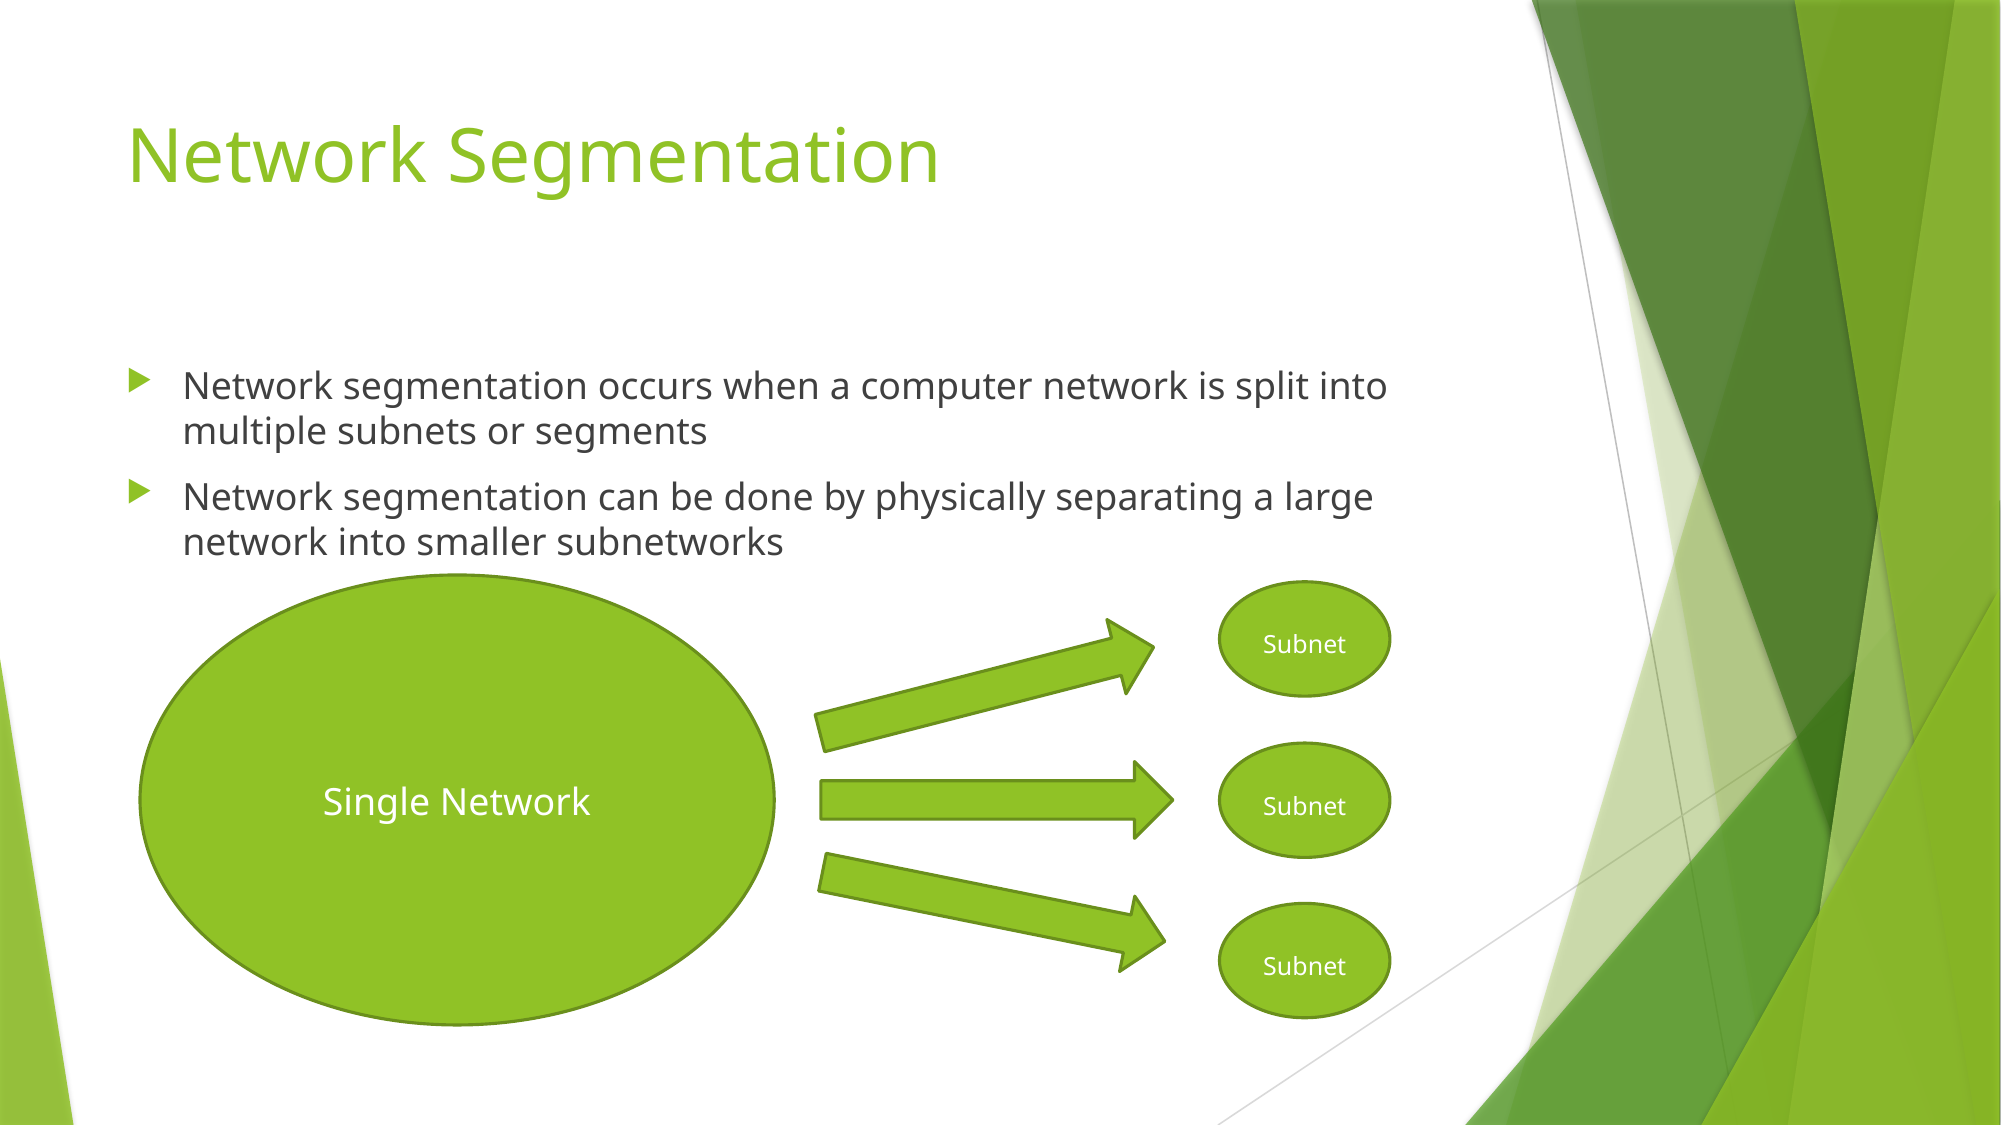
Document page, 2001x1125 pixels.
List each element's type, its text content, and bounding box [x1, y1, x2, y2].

list Network segmentation occurs when a computer network is split into multiple subnets or segments Network segmentation can be done by physically separating a large network into smaller subnetworks [111, 354, 1522, 992]
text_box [139, 574, 1391, 1026]
title Network Segmentation [111, 99, 1522, 317]
